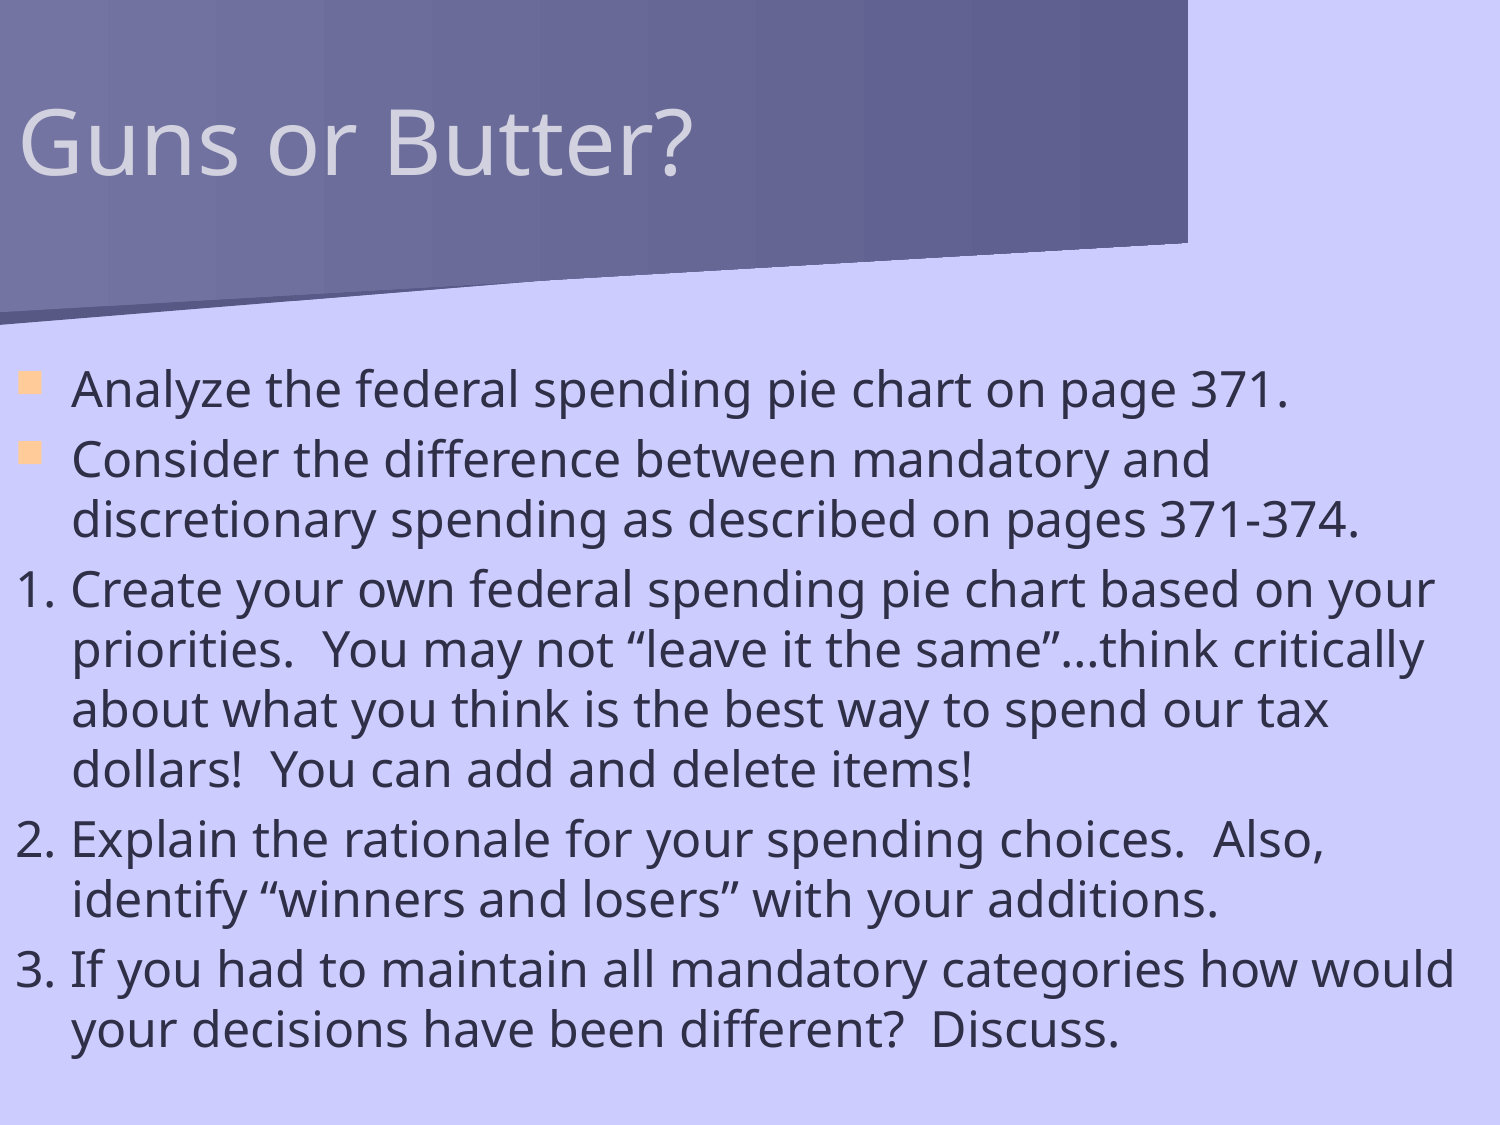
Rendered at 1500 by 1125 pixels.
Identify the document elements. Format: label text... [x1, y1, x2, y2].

title Guns or Butter? [0, 44, 763, 233]
list Analyze the federal spending pie chart on page 371. Consider the difference between mandatory and discretionary spending as described on pages 371-374. 1. Create your own federal spending pie chart based on your priorities. You may not “leave it the same”…think critically about what you think is the best way to spend our tax dollars! You can add and delete items! 2. Explain the rationale for your spending choices. Also, identify “winners and losers” with your additions. 3. If you had to maintain all mandatory categories how would your decisions have been different? Discuss. [0, 349, 1500, 1125]
